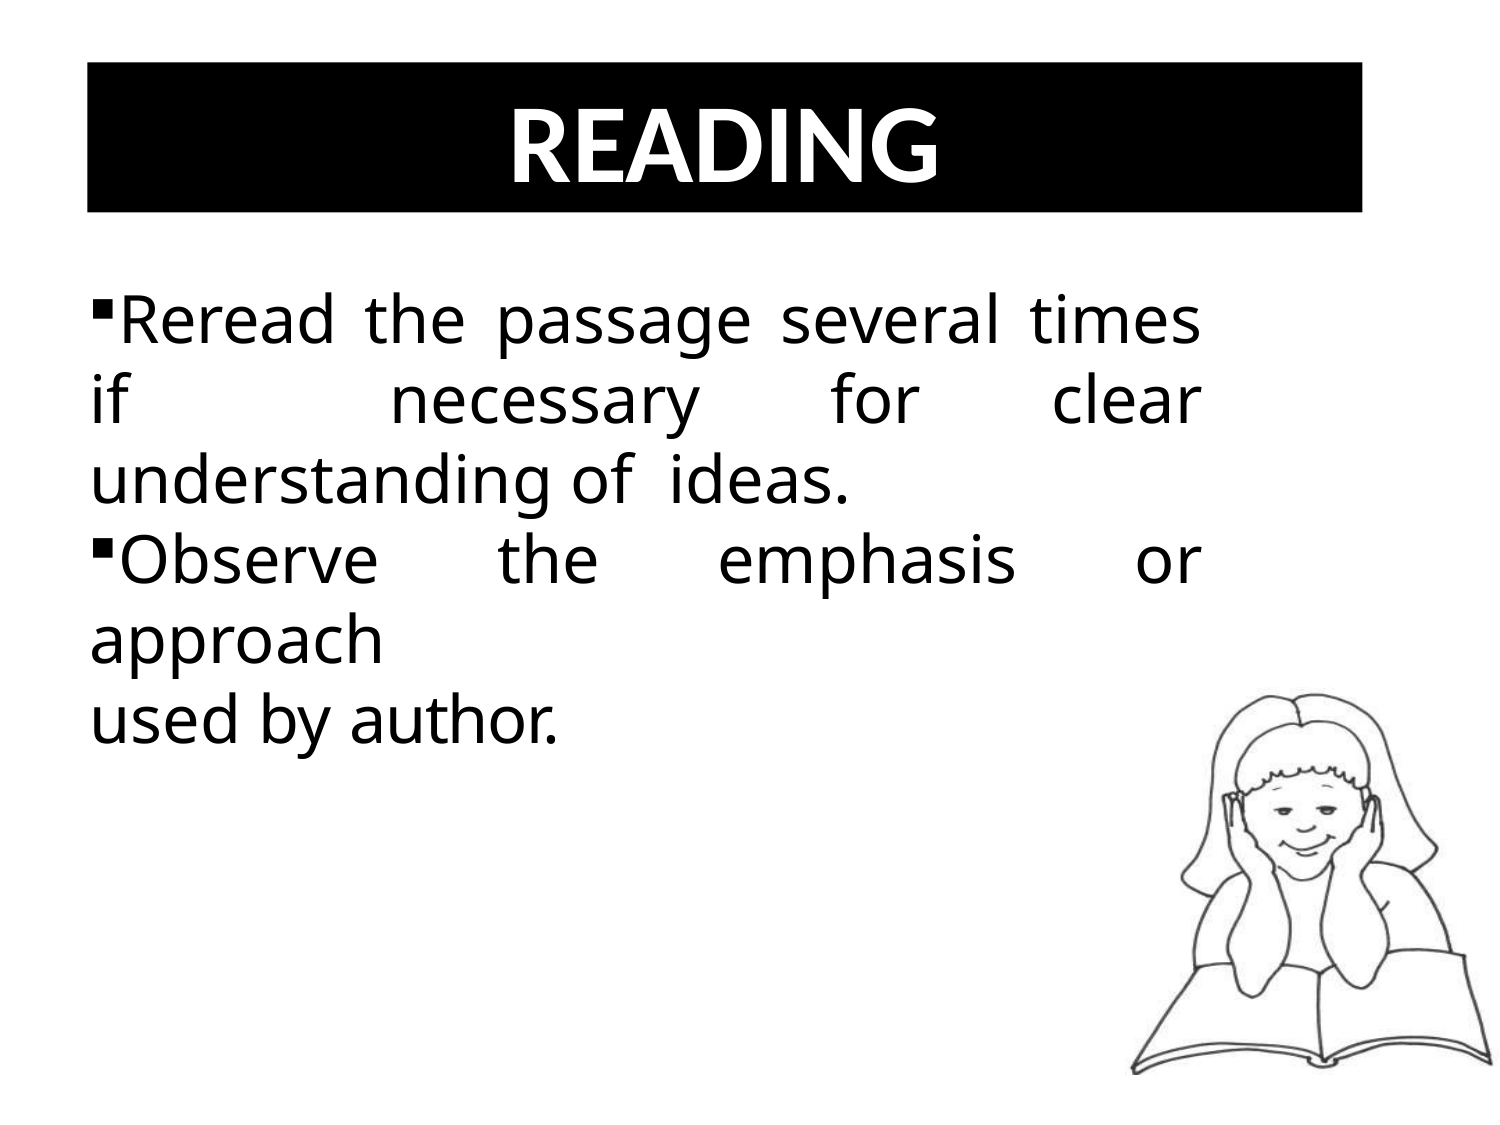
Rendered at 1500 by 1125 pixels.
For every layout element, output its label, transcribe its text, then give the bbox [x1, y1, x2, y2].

text_box READING [87, 62, 1363, 213]
text_box [1124, 687, 1500, 1075]
text_box Reread the passage several times if necessary for clear understanding of ideas. Observe the emphasis or approach used by author. [87, 275, 1204, 758]
